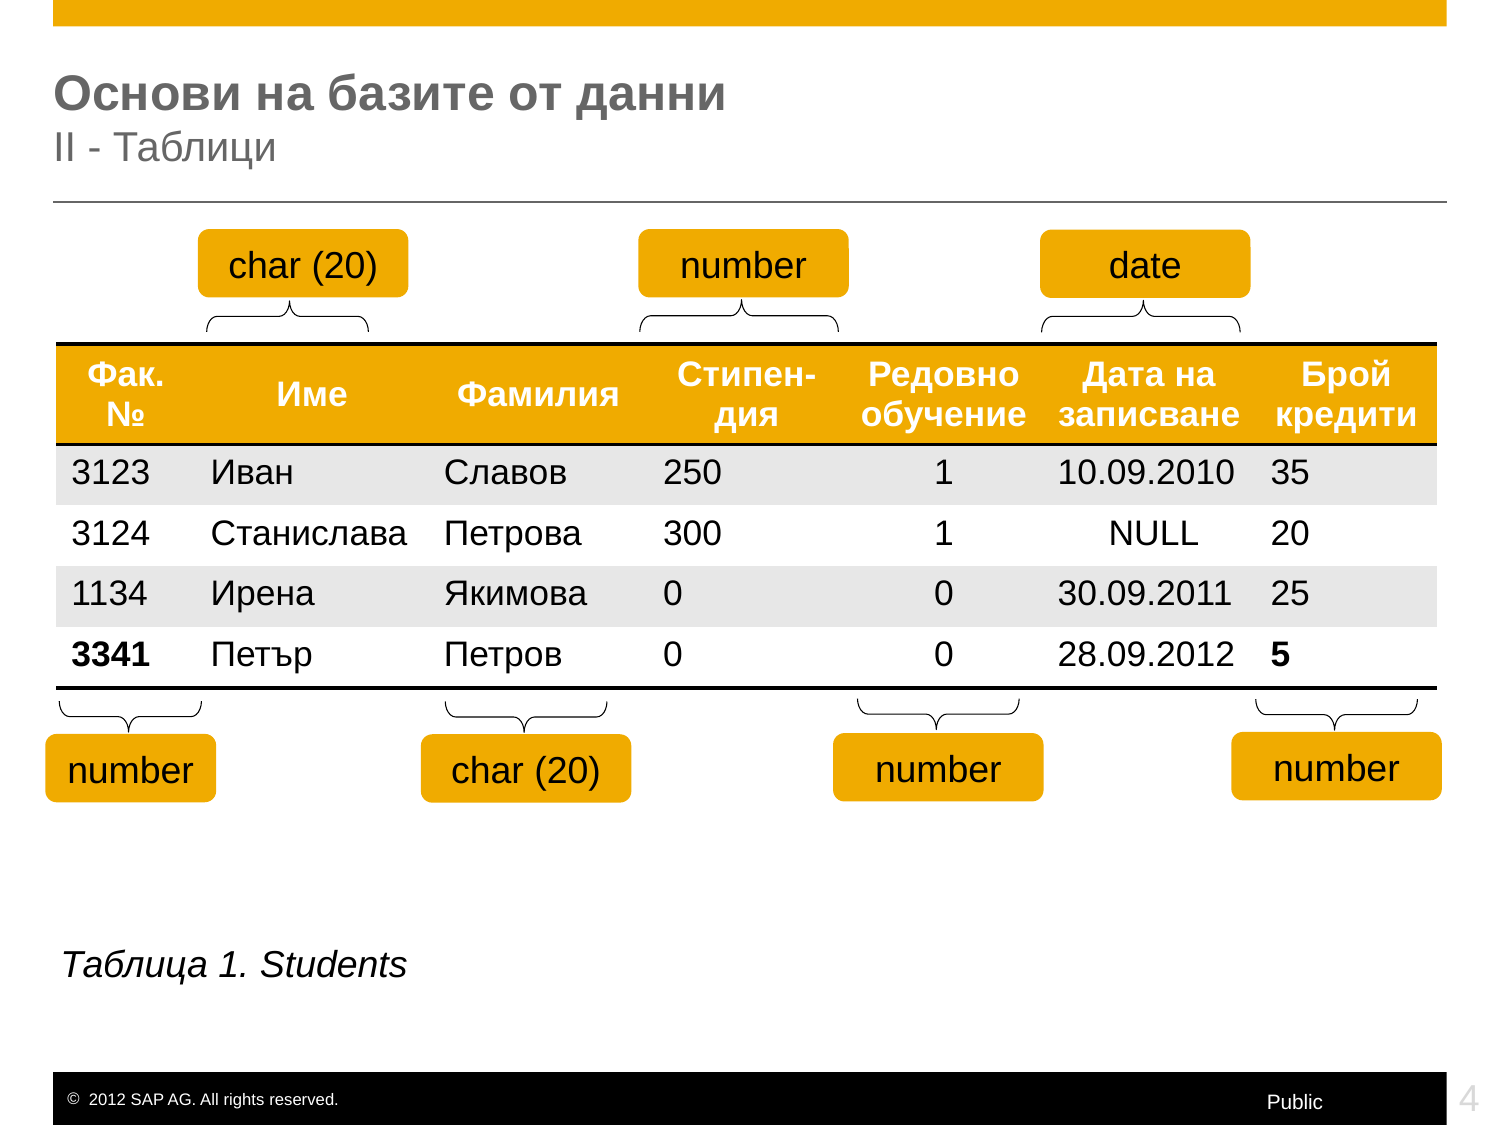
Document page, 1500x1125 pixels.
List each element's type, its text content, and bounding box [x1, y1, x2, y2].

text_box Таблица 1. Students [60, 940, 409, 986]
title Основи на базите от данни II - Таблици [53, 53, 1447, 178]
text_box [44, 228, 1443, 804]
text_box 4 [1458, 1074, 1500, 1120]
